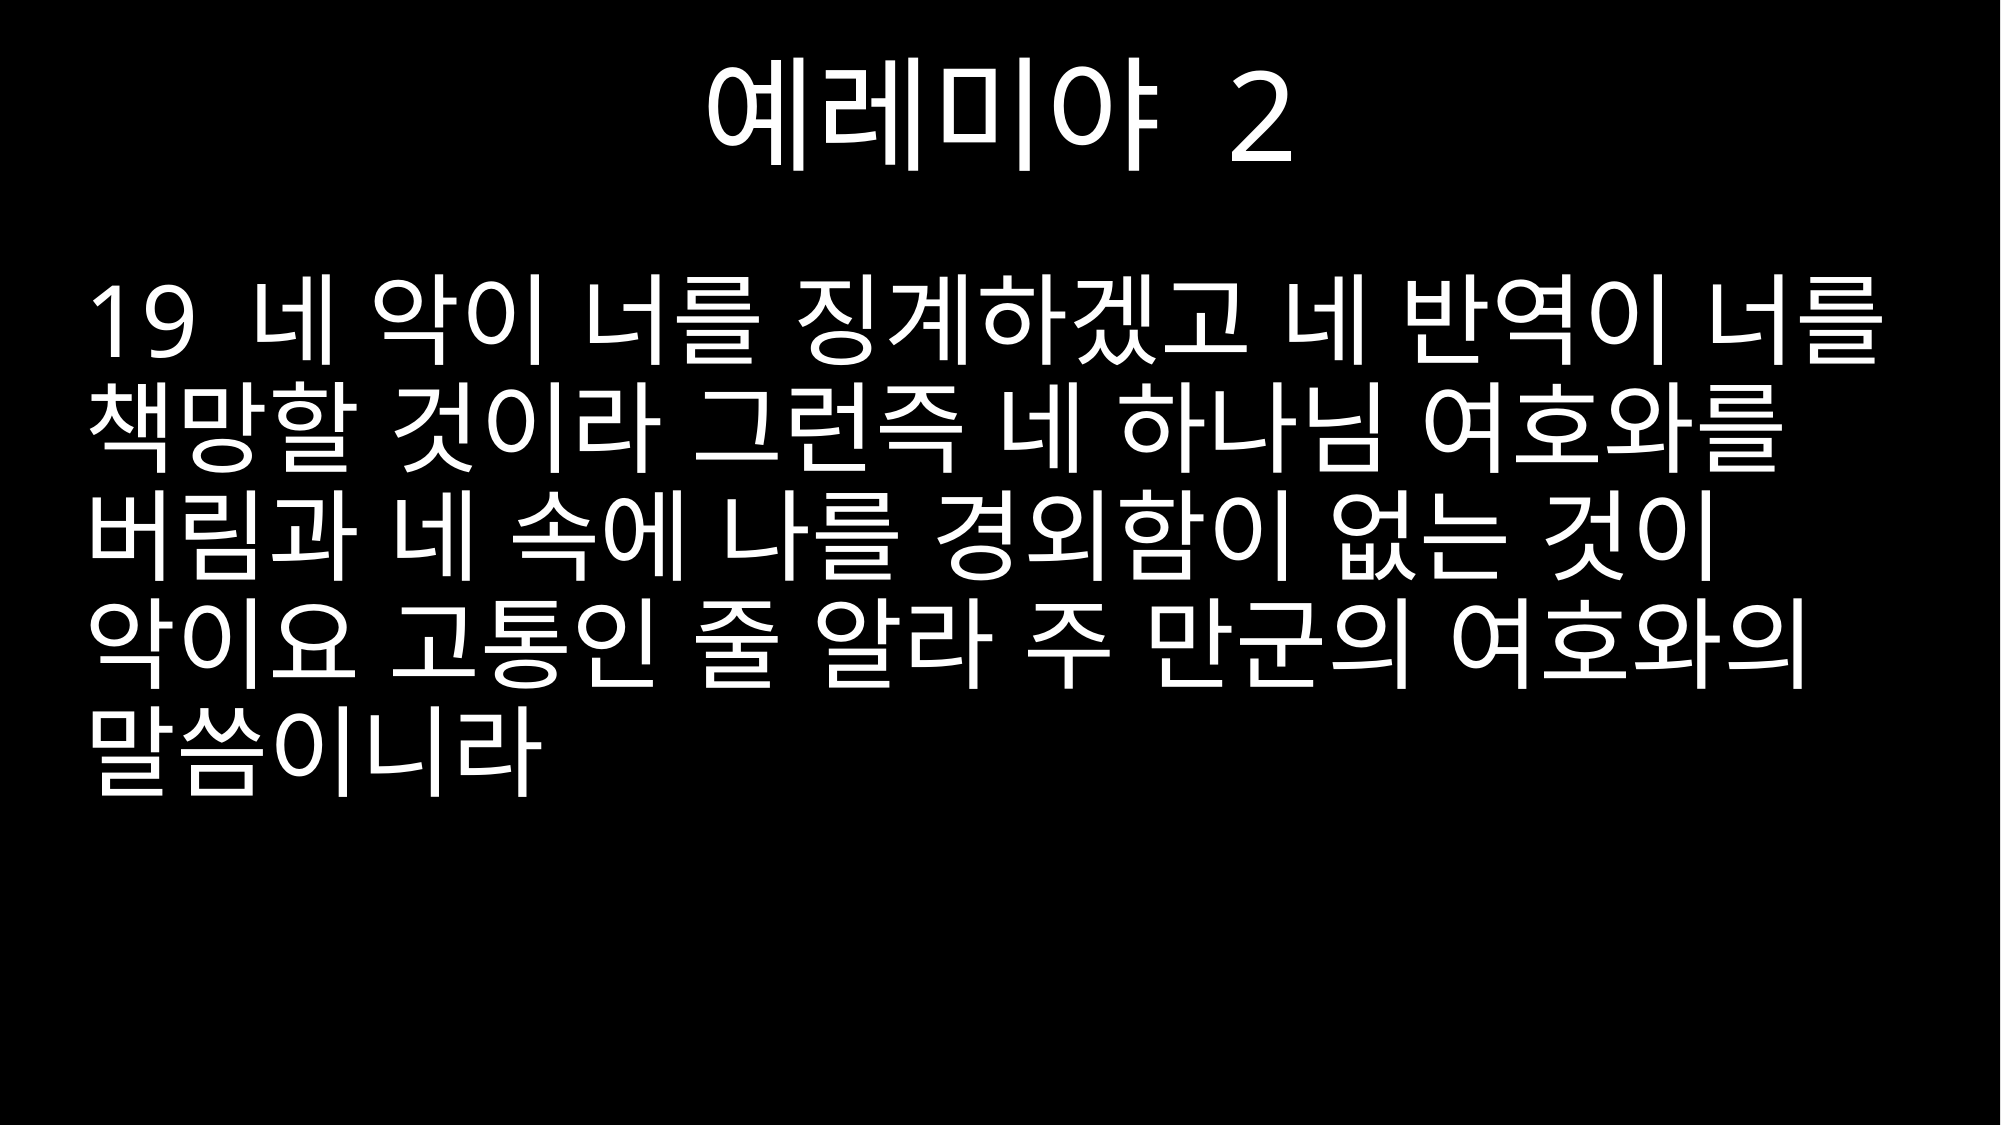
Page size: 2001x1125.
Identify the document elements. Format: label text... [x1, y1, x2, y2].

picture [0, 0, 2001, 1125]
footer 예레미야 2 [0, 32, 2000, 192]
list 19 네 악이 너를 징계하겠고 네 반역이 너를 책망할 것이라 그런즉 네 하나님 여호와를 버림과 네 속에 나를 경외함이 없는 것이 악이요 고통인 줄 알라 주 만군의 여호와의 말씀이니라 [69, 263, 1953, 423]
